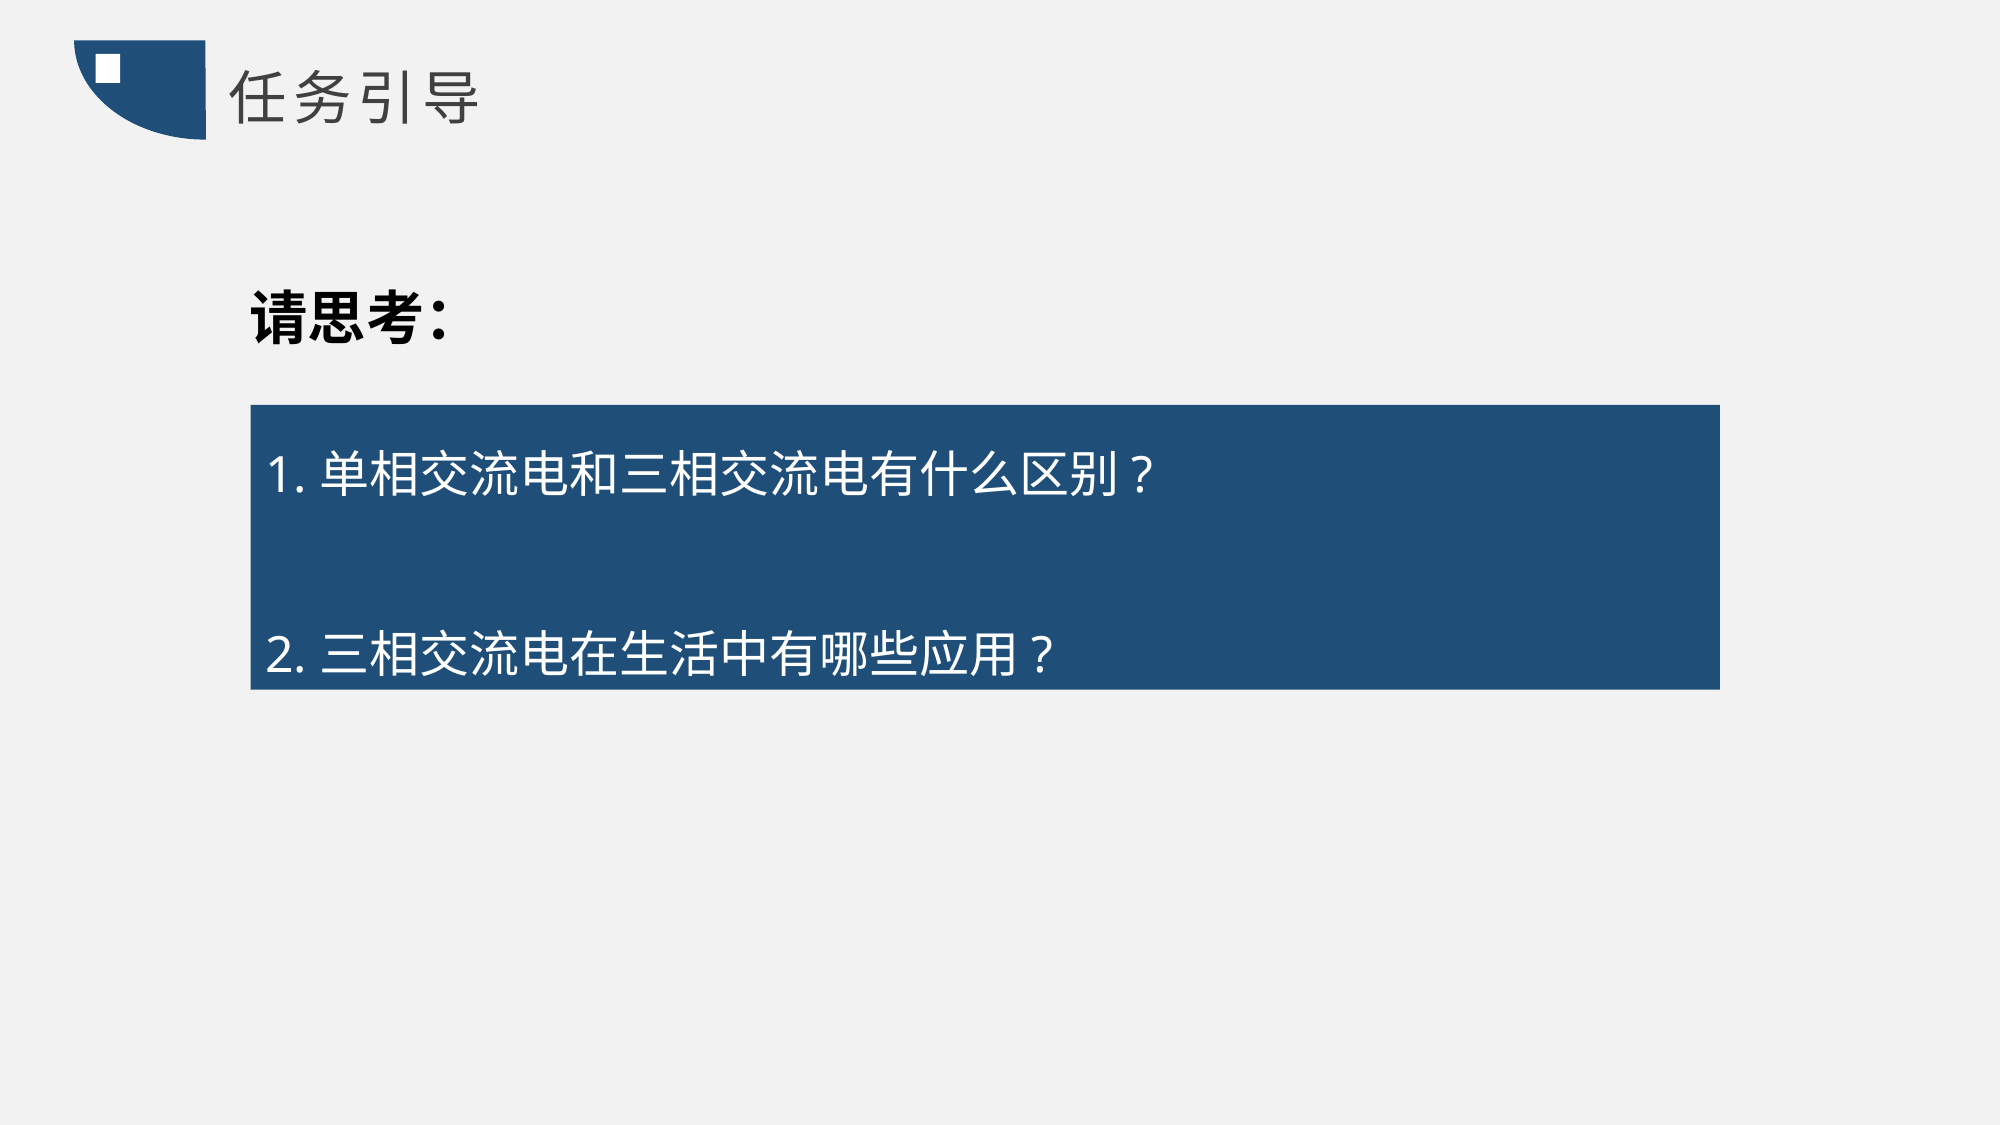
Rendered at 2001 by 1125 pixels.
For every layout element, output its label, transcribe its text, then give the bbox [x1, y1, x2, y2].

text_box 1.单相交流电和三相交流电有什么区别? 2.三相交流电在生活中有哪些应用? [250, 404, 1720, 690]
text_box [74, 0, 815, 140]
text_box 请思考： [235, 239, 1705, 359]
